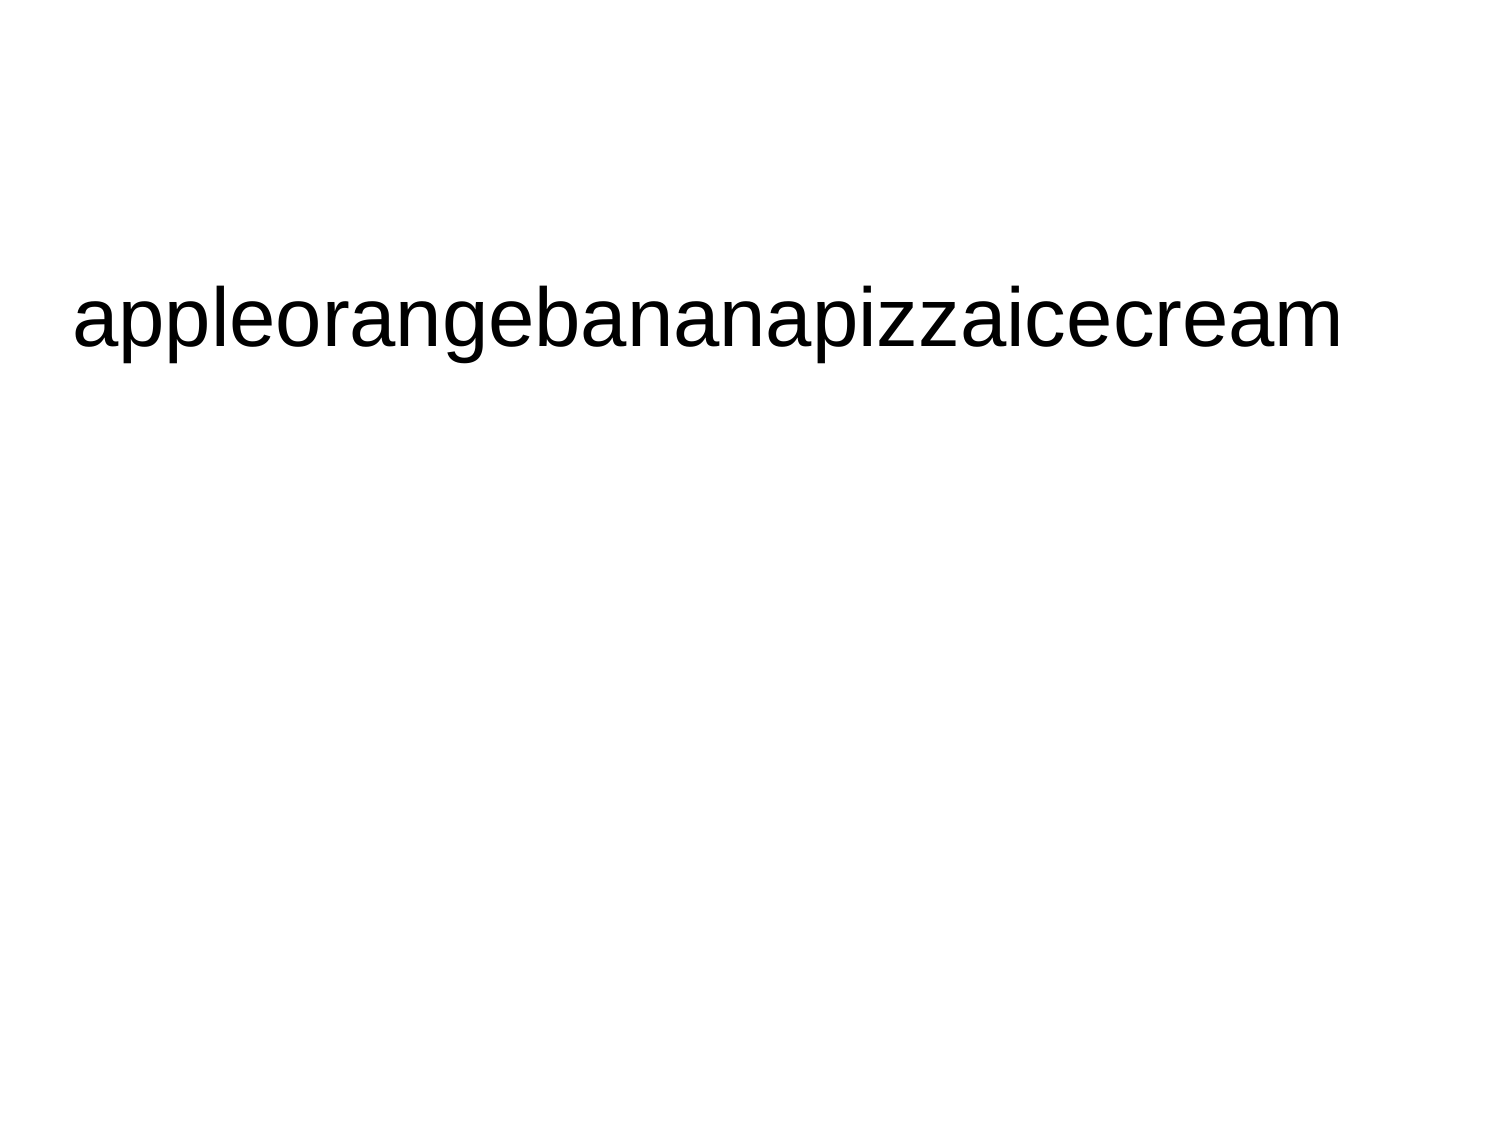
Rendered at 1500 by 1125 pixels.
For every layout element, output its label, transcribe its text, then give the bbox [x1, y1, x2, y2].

text_box appleorangebananapizzaicecream [64, 255, 1388, 371]
